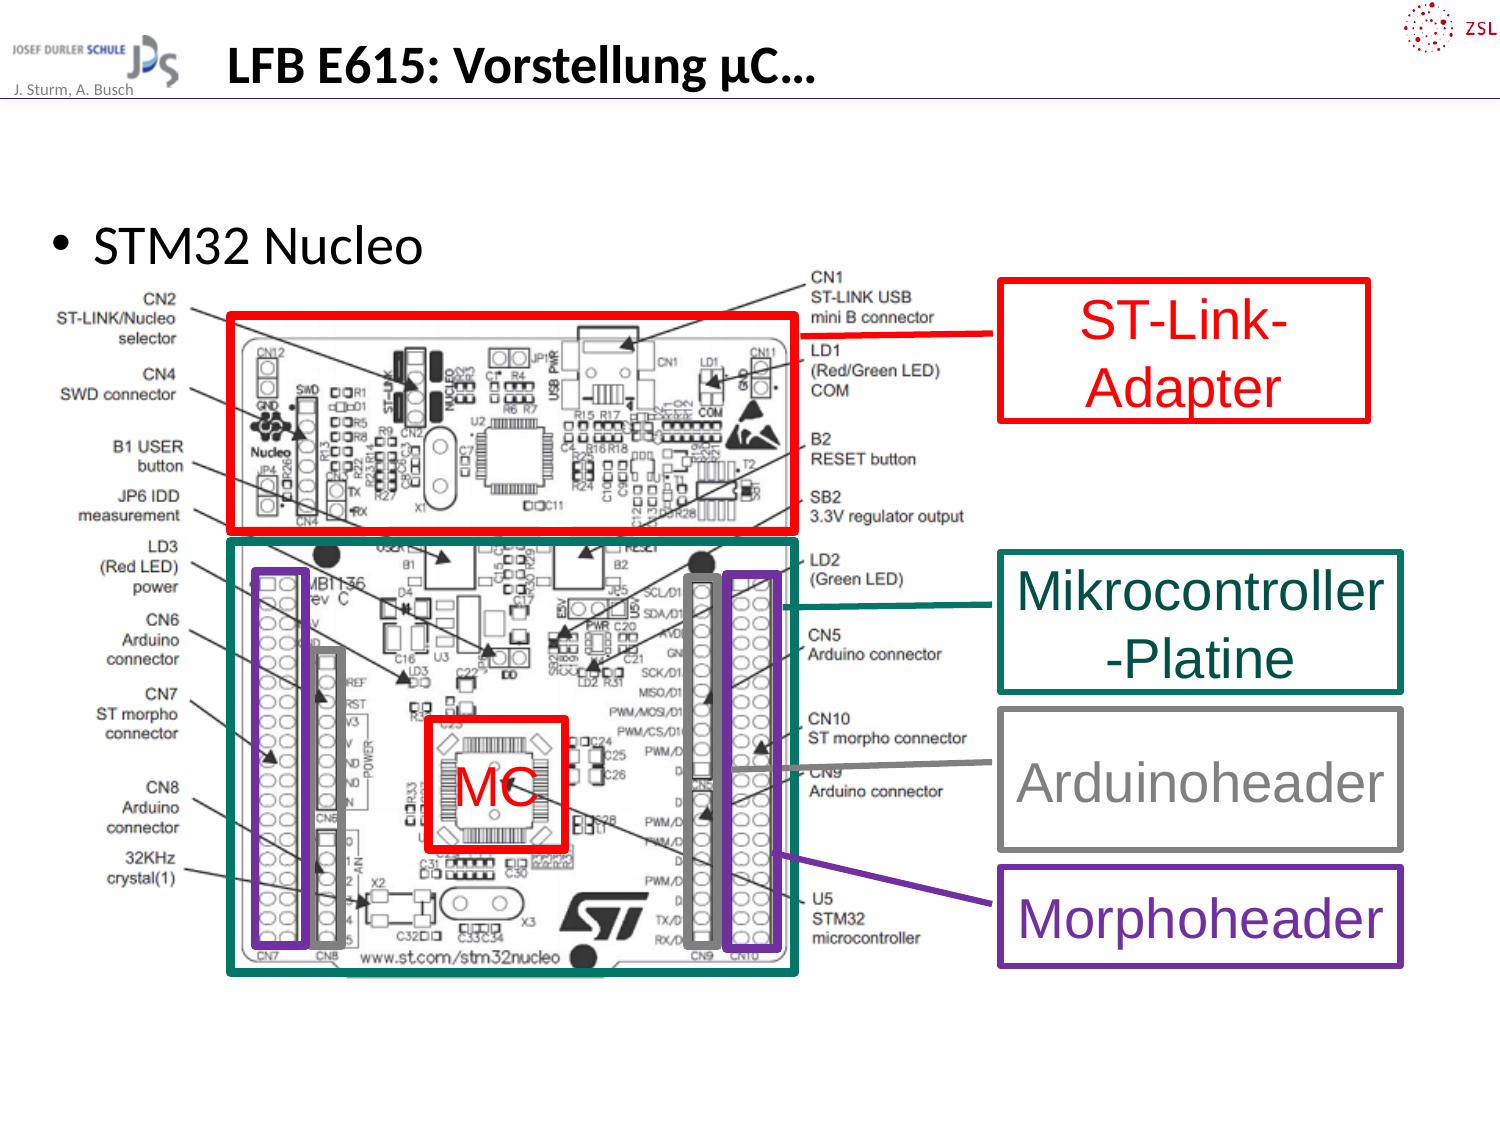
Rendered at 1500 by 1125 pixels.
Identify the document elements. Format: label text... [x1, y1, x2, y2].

picture [1402, 1, 1498, 54]
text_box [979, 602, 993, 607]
text_box STM32 Nucleo [36, 201, 440, 284]
picture [43, 259, 976, 985]
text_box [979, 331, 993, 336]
text_box Morphoheader [998, 865, 1403, 968]
text_box Mikrocontroller-Platine [998, 550, 1403, 694]
picture [13, 35, 179, 88]
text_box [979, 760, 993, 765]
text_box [254, 570, 779, 949]
text_box ST-Link-Adapter [998, 279, 1370, 423]
text_box LFB E615: Vorstellung µC… [212, 22, 834, 102]
text_box Arduinoheader [998, 707, 1403, 852]
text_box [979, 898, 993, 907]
